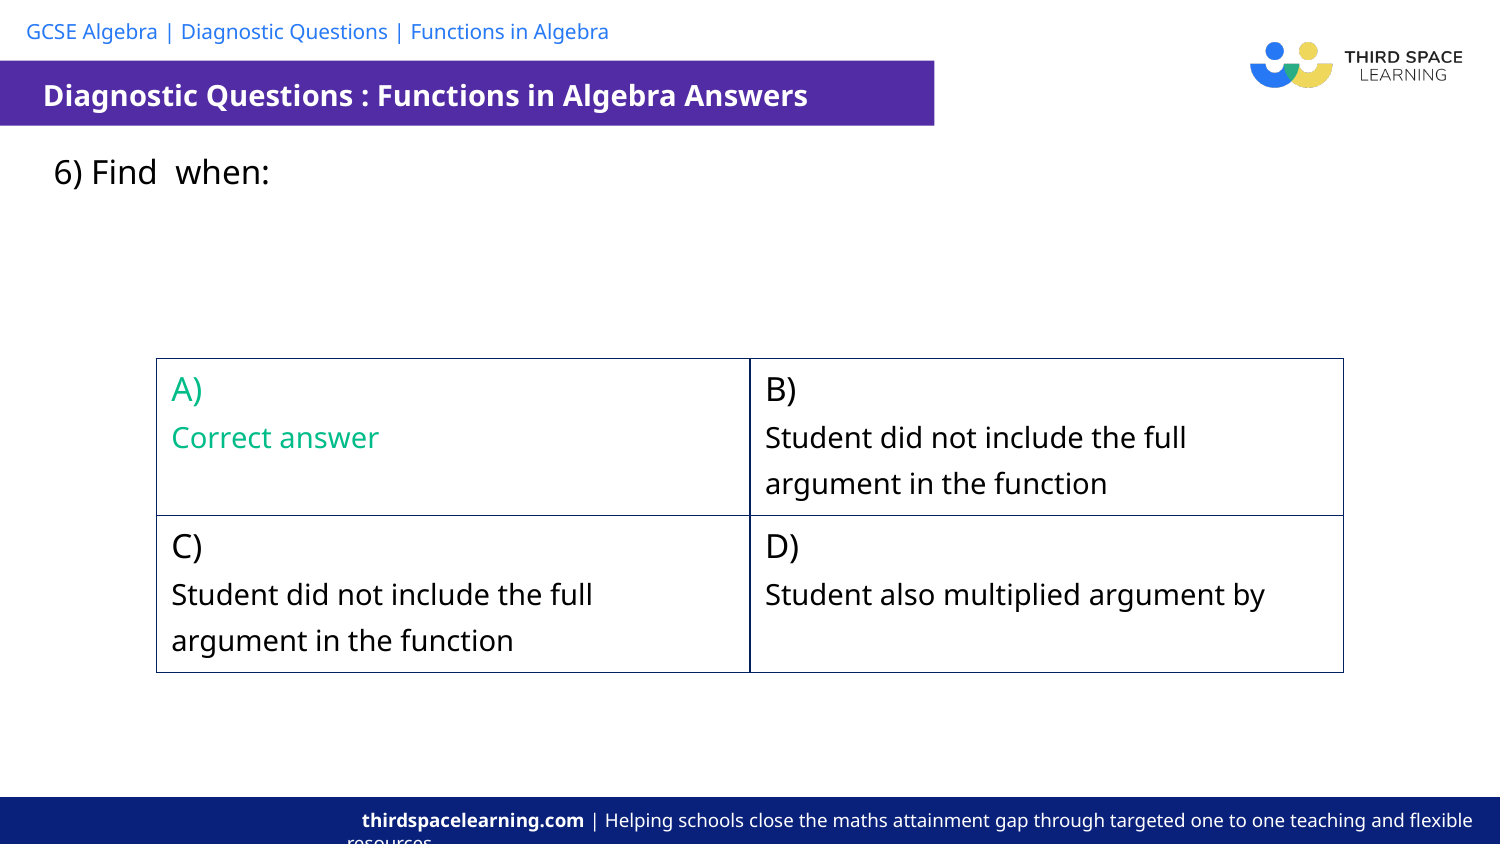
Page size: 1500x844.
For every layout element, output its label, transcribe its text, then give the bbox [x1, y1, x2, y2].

text_box Diagnostic Questions : Functions in Algebra Answers [27, 61, 849, 127]
picture [1250, 33, 1465, 99]
